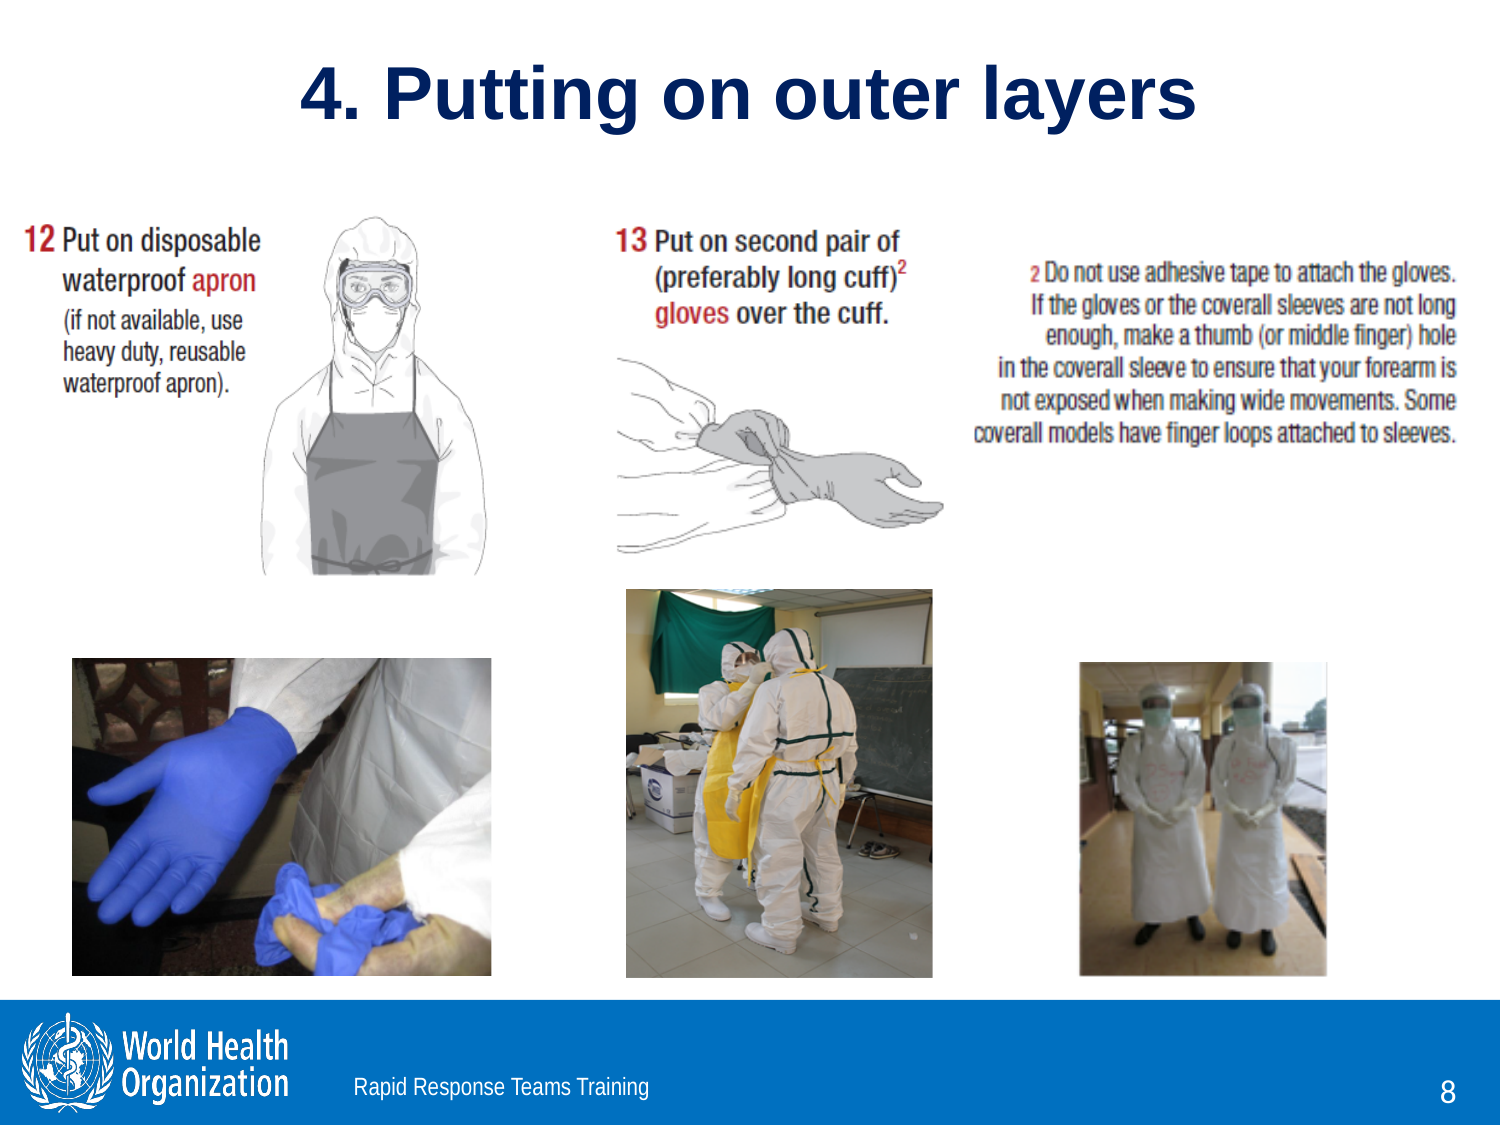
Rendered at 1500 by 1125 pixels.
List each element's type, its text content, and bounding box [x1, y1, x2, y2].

picture [626, 589, 934, 979]
picture [1056, 662, 1353, 979]
picture [21, 1012, 288, 1113]
picture [4, 207, 503, 592]
picture [71, 658, 492, 976]
title 4. Putting on outer layers [75, 0, 1425, 183]
picture [593, 205, 966, 563]
picture [974, 253, 1474, 474]
